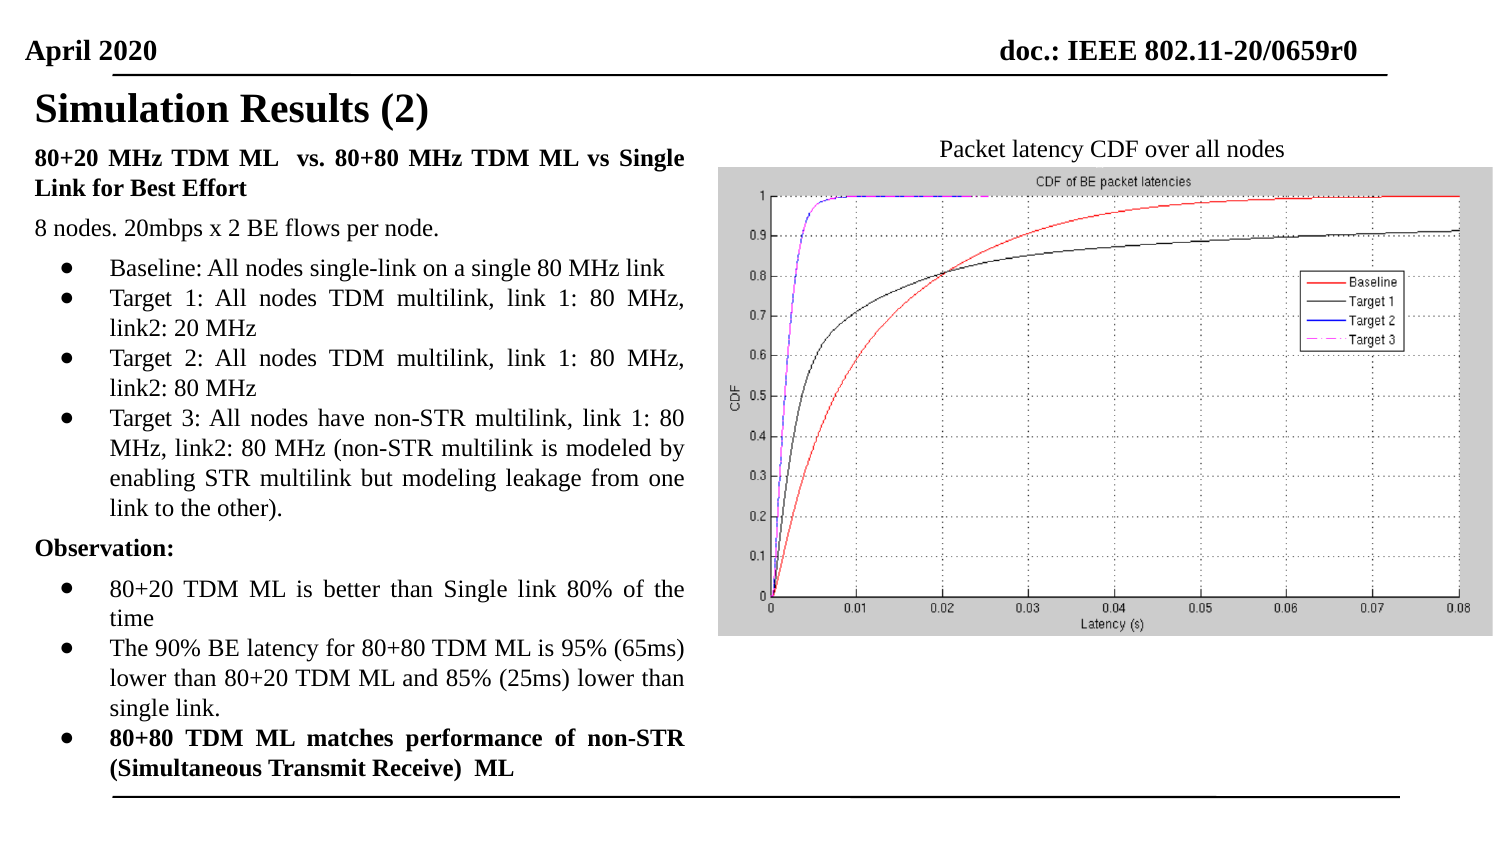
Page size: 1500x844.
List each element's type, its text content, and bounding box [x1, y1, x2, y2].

list Simulation Results (2) 80+20 MHz TDM ML vs. 80+80 MHz TDM ML vs Single Link for Best Effort 8 nodes. 20mbps x 2 BE flows per node. Baseline: All nodes single-link on a single 80 MHz link Target 1: All nodes TDM multilink, link 1: 80 MHz, link2: 20 MHz Target 2: All nodes TDM multilink, link 1: 80 MHz, link2: 80 MHz Target 3: All nodes have non-STR multilink, link 1: 80 MHz, link2: 80 MHz (non-STR multilink is modeled by enabling STR multilink but modeling leakage from one link to the other). Observation: 80+20 TDM ML is better than Single link 80% of the time The 90% BE latency for 80+80 TDM ML is 95% (65ms) lower than 80+20 TDM ML and 85% (25ms) lower than single link. 80+80 TDM ML matches performance of non-STR (Simultaneous Transmit Receive) ML [23, 67, 697, 790]
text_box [717, 117, 1493, 636]
